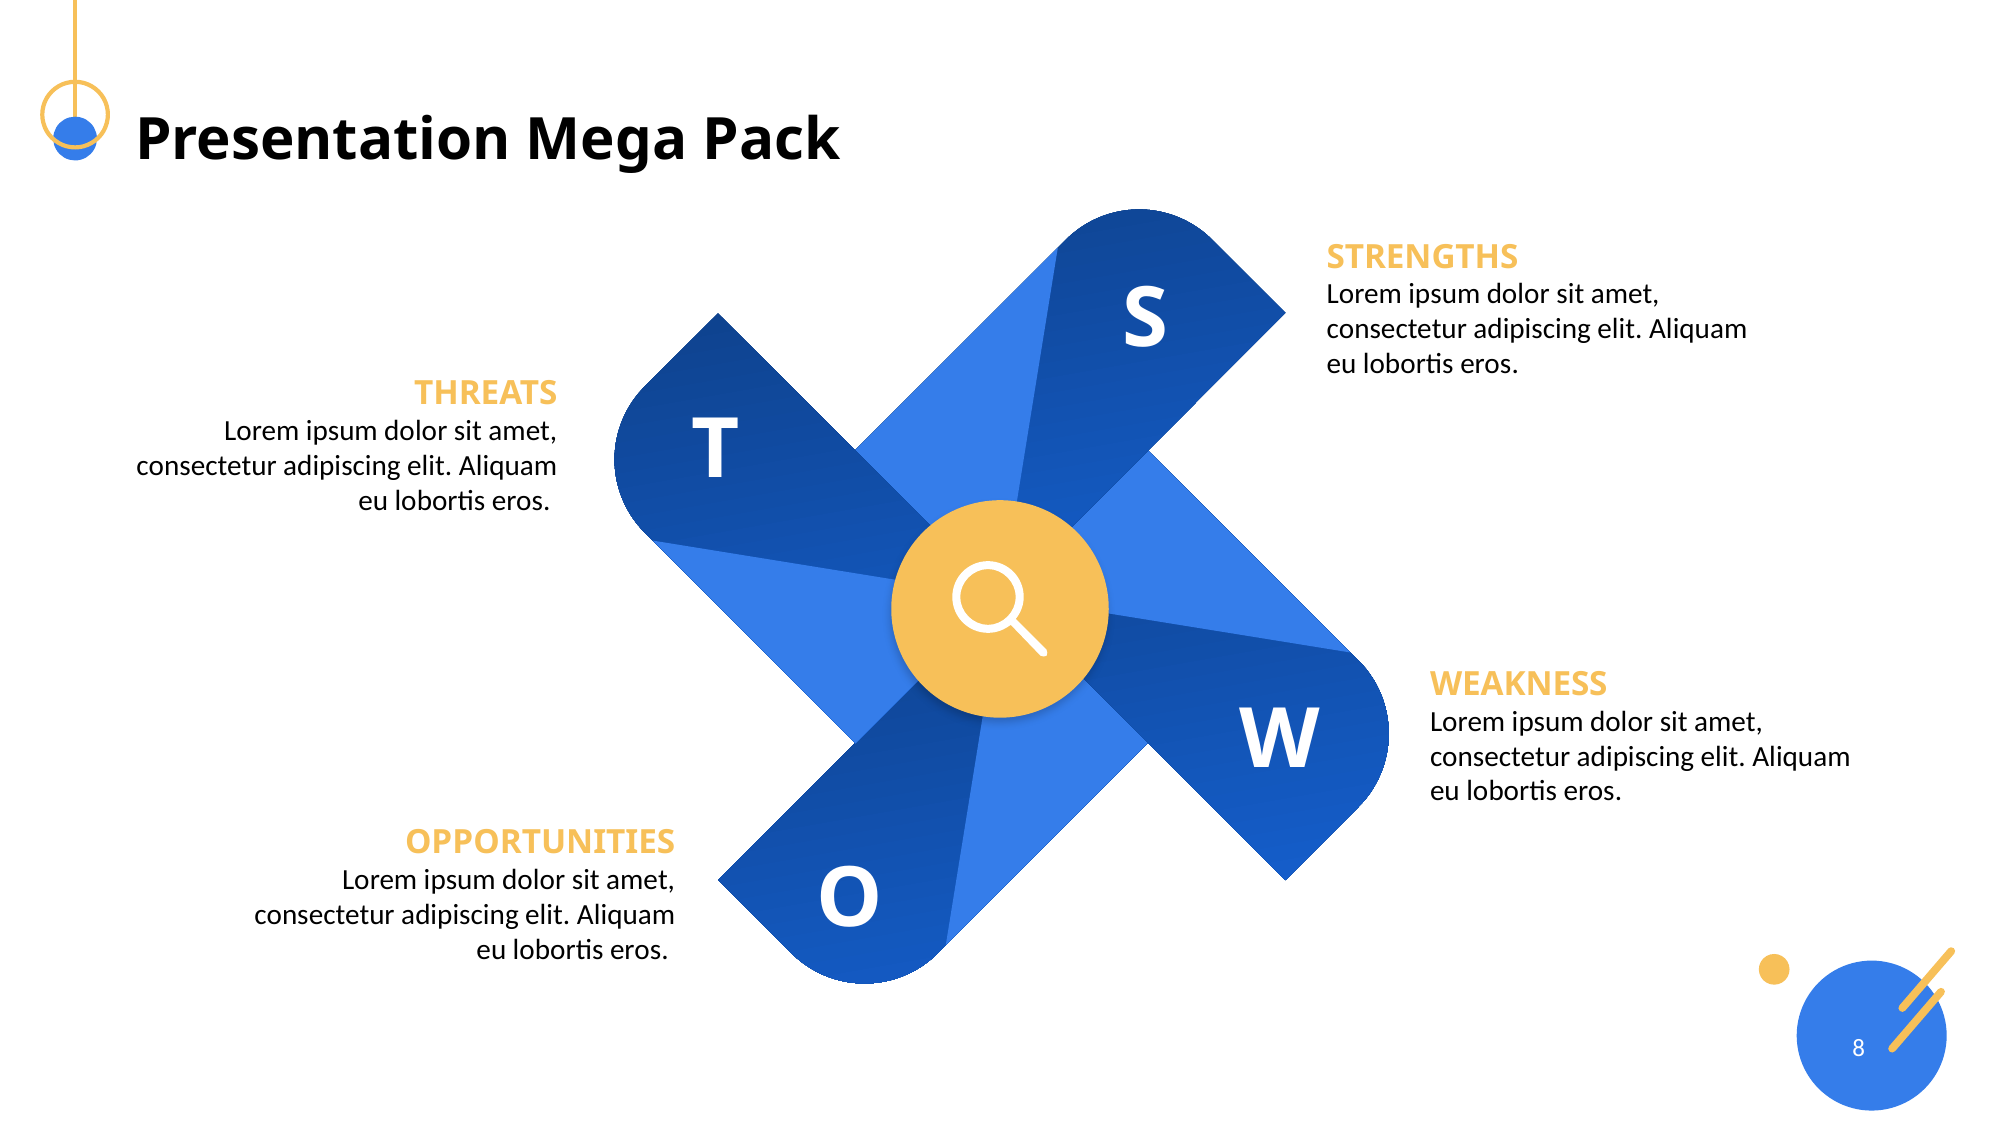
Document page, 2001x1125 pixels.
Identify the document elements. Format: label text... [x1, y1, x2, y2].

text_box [654, 256, 1341, 962]
text_box WEAKNESS Lorem ipsum dolor sit amet, consectetur adipiscing elit. Aliquam eu lobortis eros. [1430, 661, 1865, 807]
slide_number 8 [1430, 1016, 1881, 1077]
text_box OPPORTUNITIES Lorem ipsum dolor sit amet, consectetur adipiscing elit. Aliquam eu lobortis eros. [240, 820, 676, 966]
title Presentation Mega Pack [119, 76, 1881, 204]
text_box THREATS Lorem ipsum dolor sit amet, consectetur adipiscing elit. Aliquam eu lobortis eros. [122, 371, 558, 517]
text_box STRENGTHS Lorem ipsum dolor sit amet, consectetur adipiscing elit. Aliquam eu lobortis eros. [1326, 234, 1762, 380]
